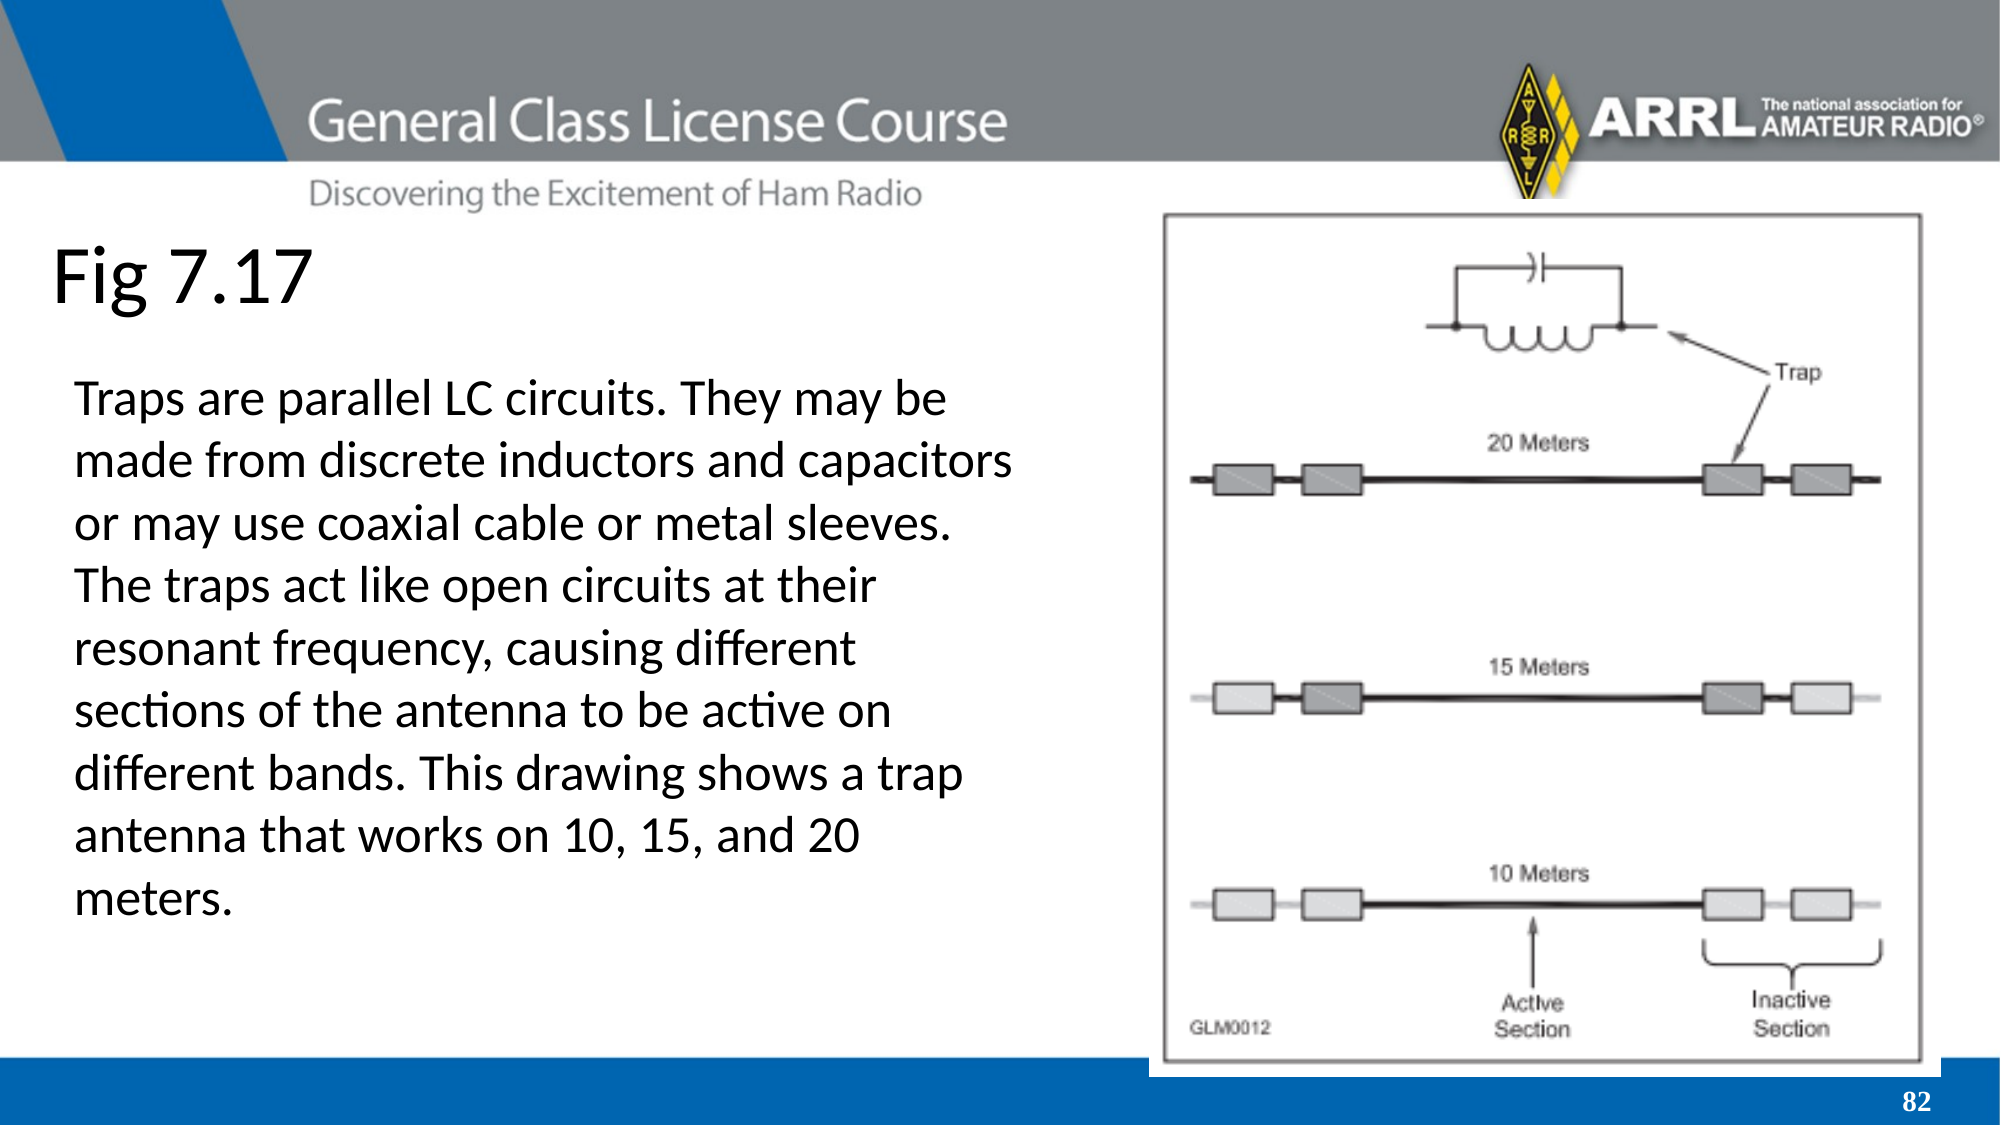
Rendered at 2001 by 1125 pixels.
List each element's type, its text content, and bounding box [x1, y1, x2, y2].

text_box Traps are parallel LC circuits. They may be made from discrete inductors and capacitors or may use coaxial cable or metal sleeves. The traps act like open circuits at their resonant frequency, causing different sections of the antenna to be active on different bands. This drawing shows a trap antenna that works on 10, 15, and 20 meters. [59, 355, 1038, 933]
title Fig 7.17 [37, 212, 388, 356]
picture [0, 0, 2001, 1125]
